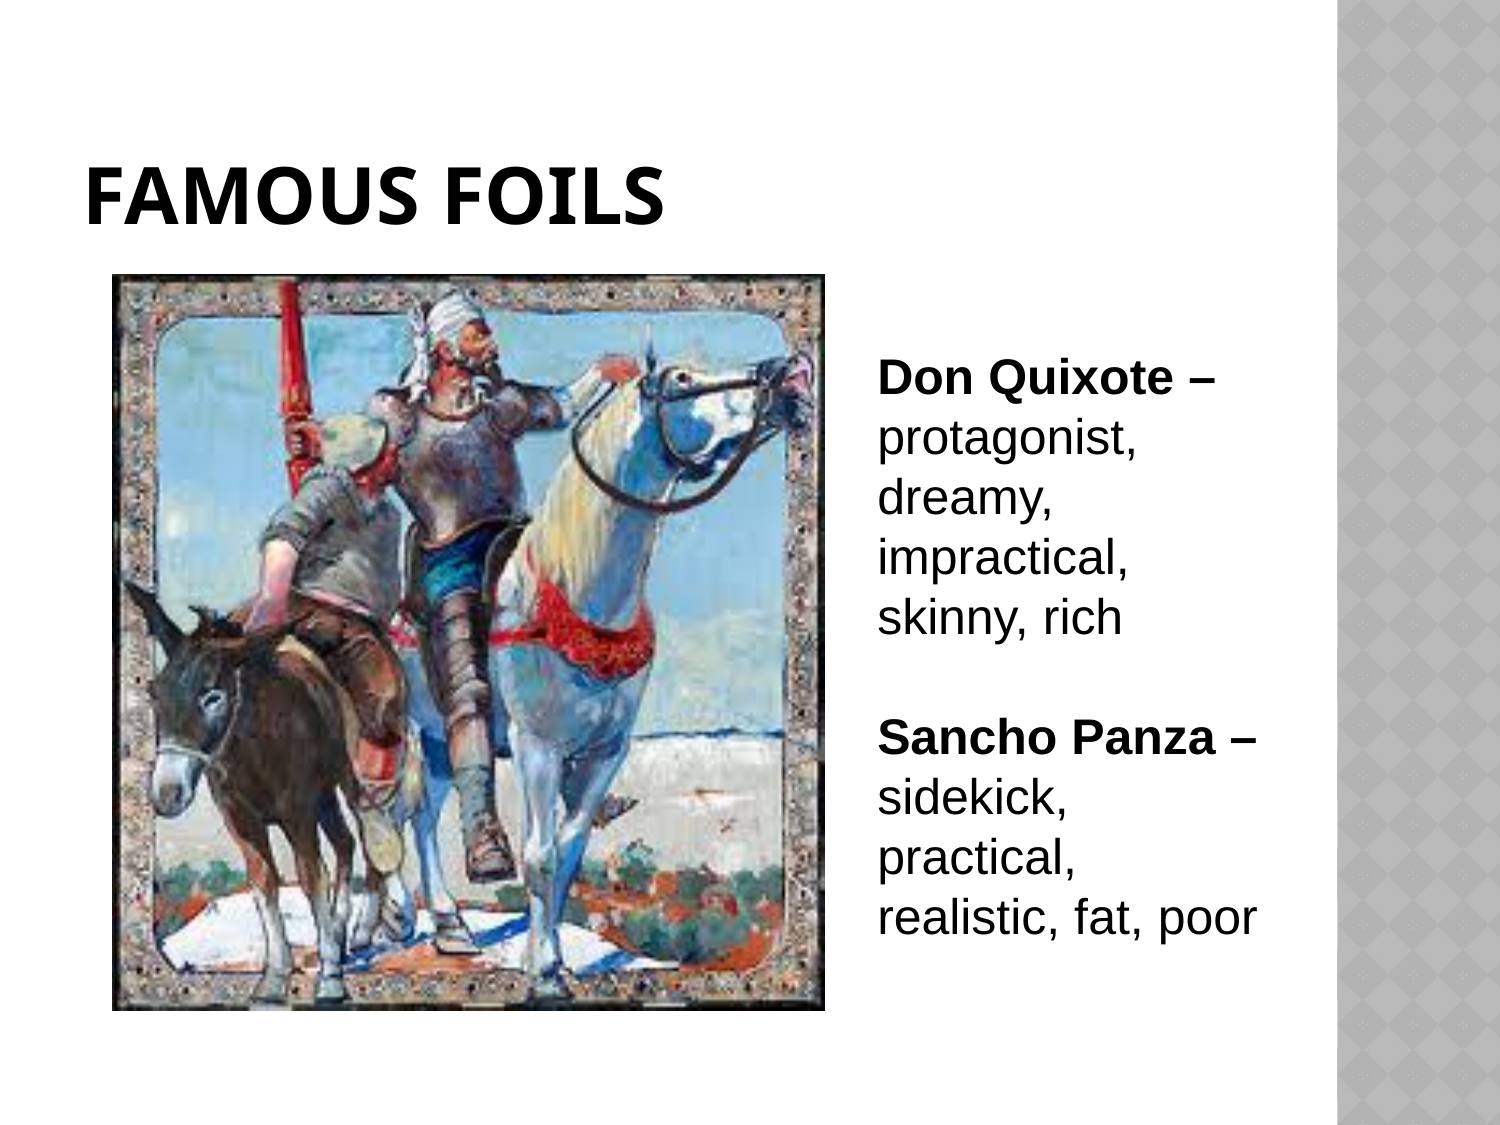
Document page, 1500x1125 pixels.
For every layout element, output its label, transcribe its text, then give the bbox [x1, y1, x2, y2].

title Famous foils [75, 52, 1263, 240]
text_box Don Quixote – protagonist, dreamy, impractical, skinny, rich Sancho Panza – sidekick, practical, realistic, fat, poor [862, 337, 1288, 953]
picture [112, 274, 826, 1011]
